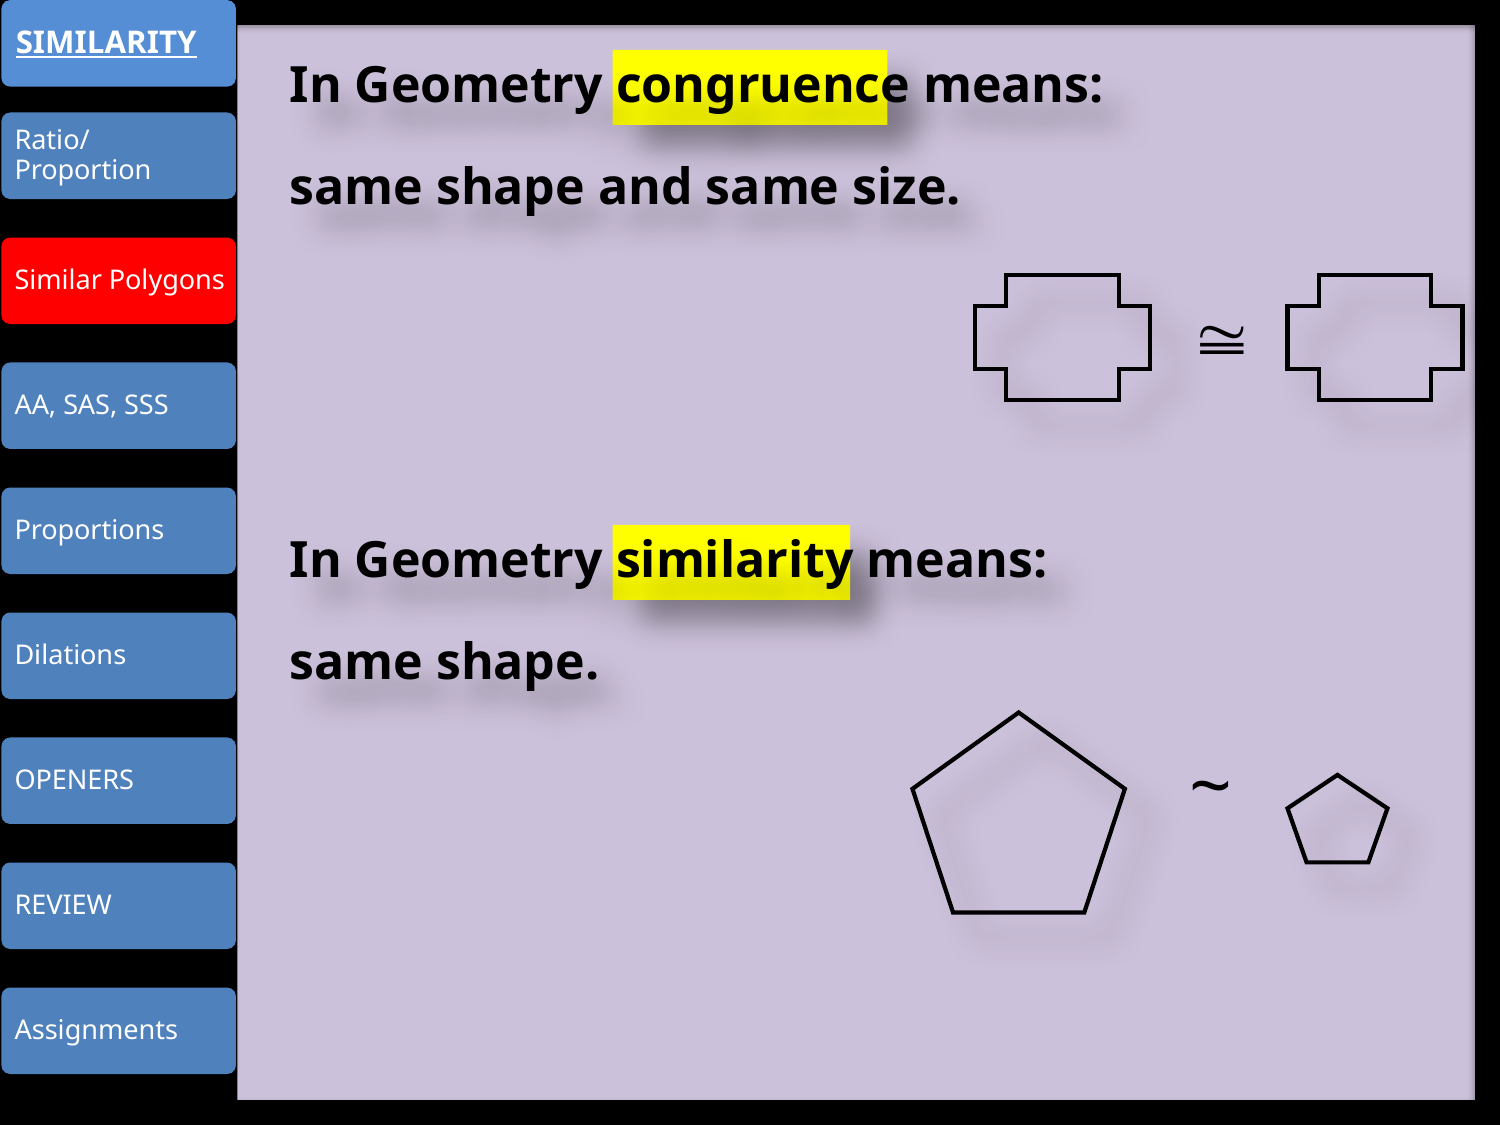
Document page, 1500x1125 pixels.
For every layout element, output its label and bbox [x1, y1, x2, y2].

text_box [238, 0, 1500, 1125]
text_box [0, 0, 238, 1125]
text_box [1180, 312, 1251, 376]
